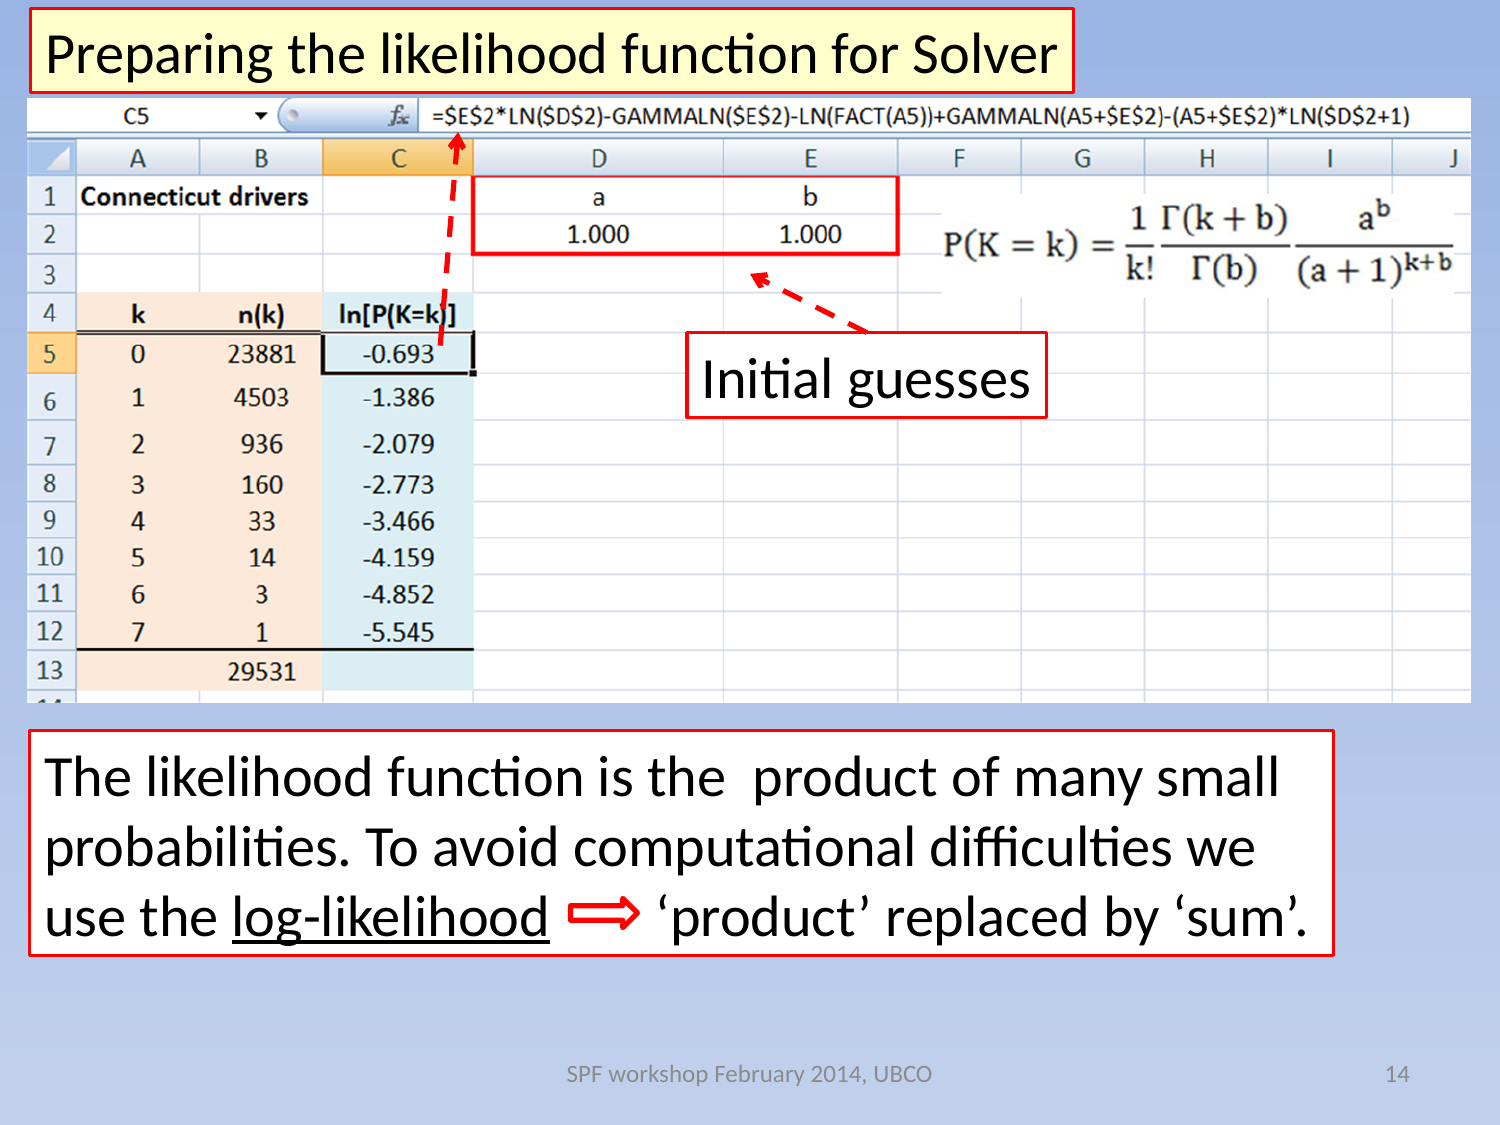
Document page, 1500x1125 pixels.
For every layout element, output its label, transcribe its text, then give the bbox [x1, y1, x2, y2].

text_box Preparing the likelihood function for Solver [30, 8, 1074, 93]
slide_number 14 [1074, 1042, 1425, 1103]
picture [27, 98, 1471, 703]
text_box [439, 131, 459, 346]
text_box [569, 897, 638, 929]
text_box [749, 273, 867, 333]
text_box The likelihood function is the product of many small probabilities. To avoid computational difficulties we use the log-likelihood ‘product’ replaced by ‘sum’. [29, 730, 1334, 956]
footer SPF workshop February 2014, UBCO [512, 1042, 988, 1103]
